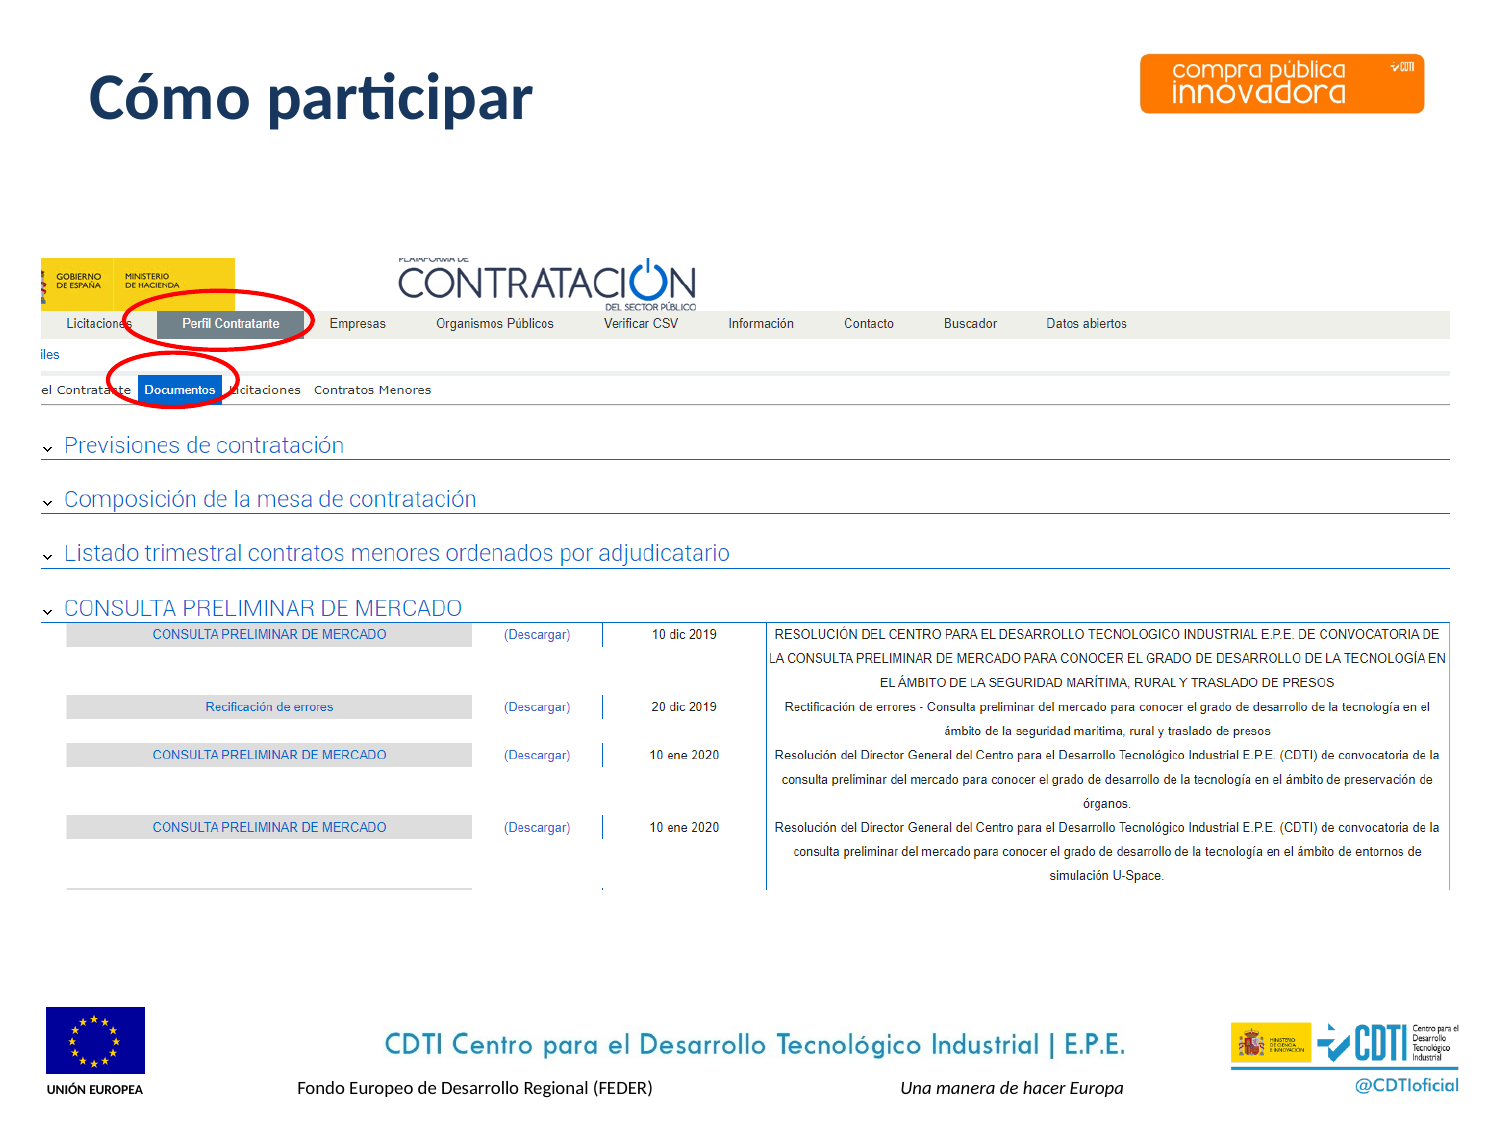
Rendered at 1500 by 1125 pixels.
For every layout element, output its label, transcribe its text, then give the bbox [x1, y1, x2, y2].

picture [1231, 1022, 1459, 1094]
title Cómo participar [75, 45, 1425, 233]
picture [46, 1007, 145, 1074]
picture [371, 1014, 1139, 1074]
picture [1139, 53, 1426, 114]
picture [40, 258, 1450, 890]
